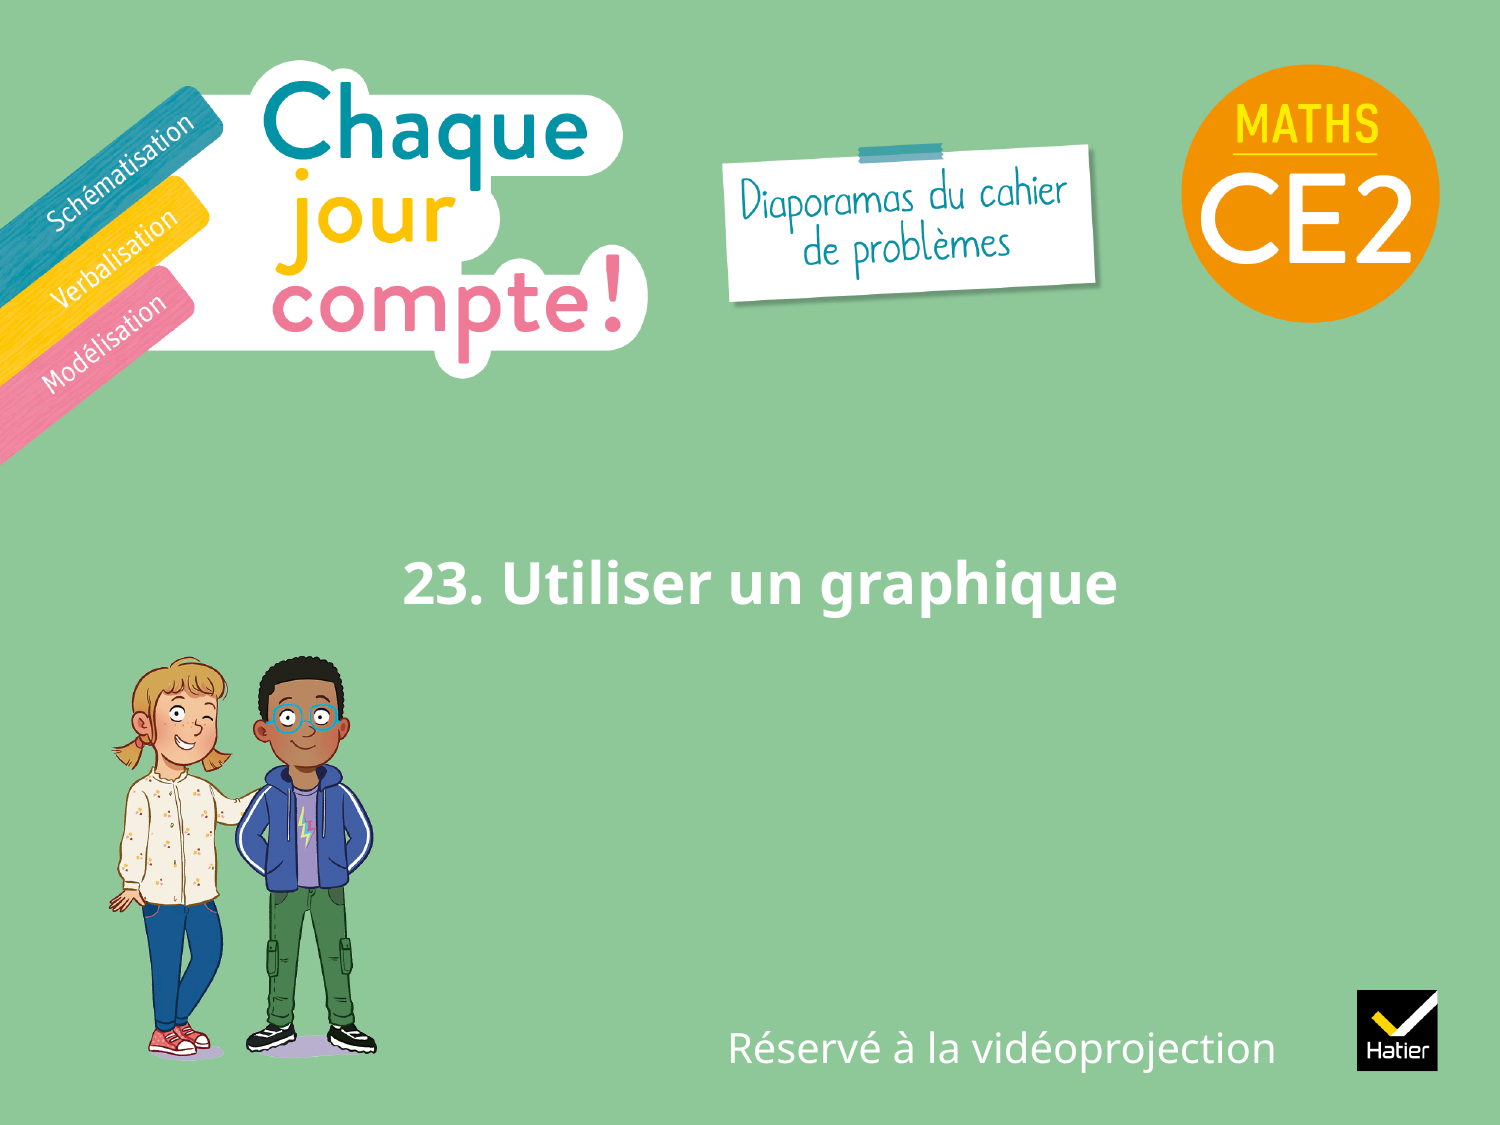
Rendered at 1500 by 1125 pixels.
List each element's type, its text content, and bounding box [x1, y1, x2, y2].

title 23. Utiliser un graphique [121, 497, 1401, 628]
picture [0, 0, 1500, 1125]
